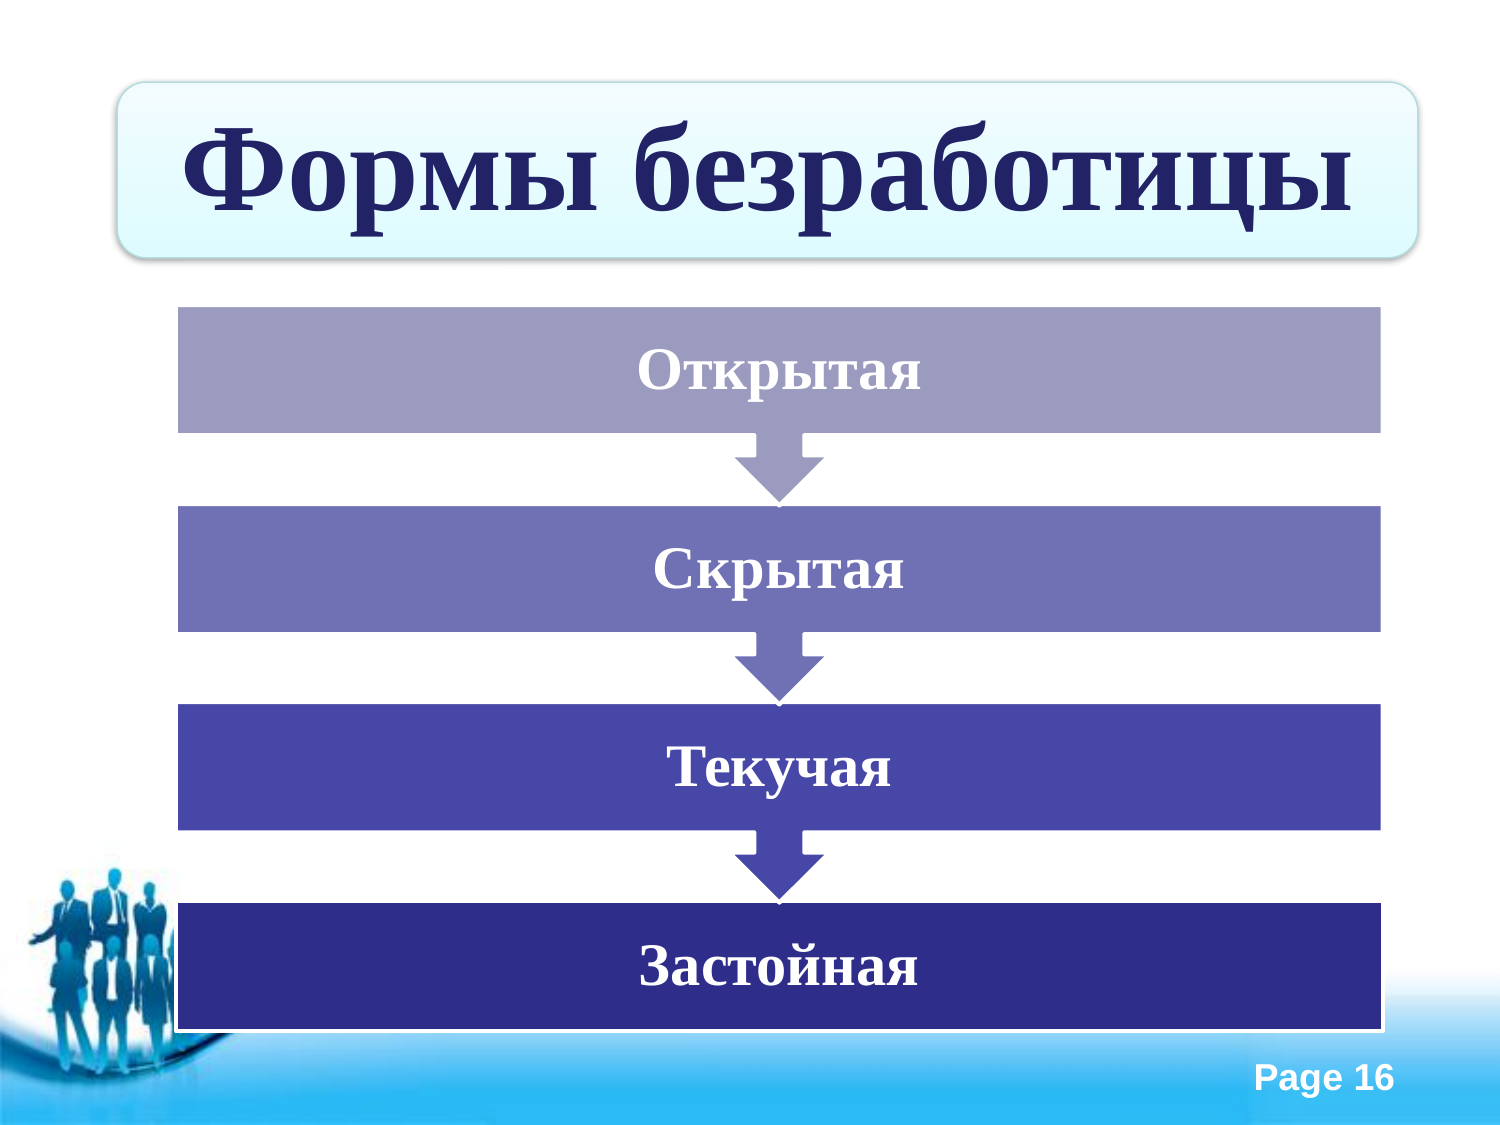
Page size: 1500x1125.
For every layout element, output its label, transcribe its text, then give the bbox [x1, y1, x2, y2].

picture [0, 0, 1500, 1125]
picture [58, 1002, 63, 1011]
text_box Формы безработицы [116, 81, 1419, 259]
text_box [175, 304, 1383, 1032]
